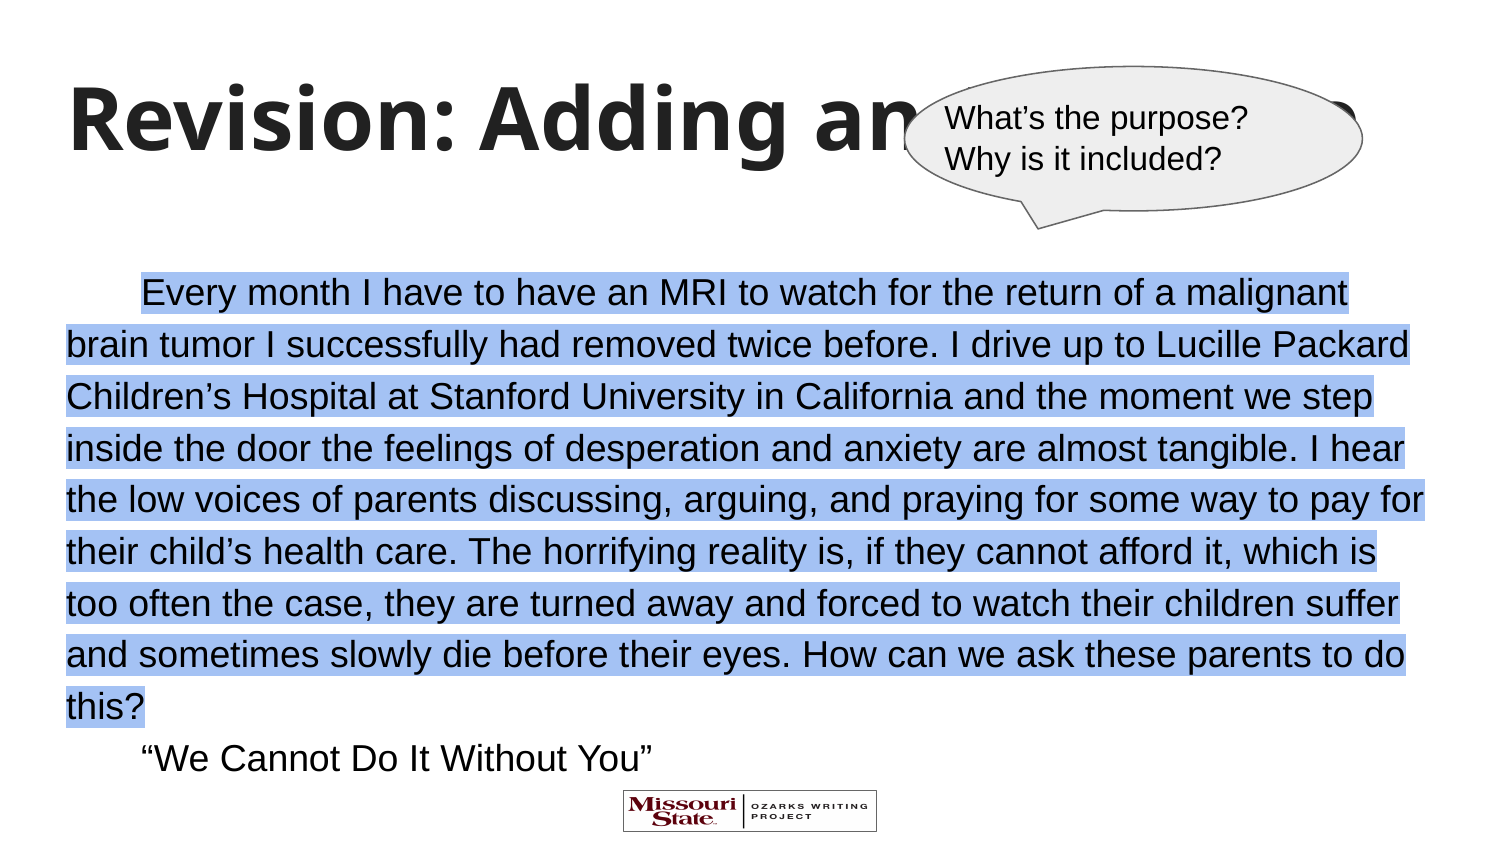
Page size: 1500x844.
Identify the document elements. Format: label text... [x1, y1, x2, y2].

text_box [1336, 104, 1363, 173]
text_box [995, 66, 1272, 81]
list Every month I have to have an MRI to watch for the return of a malignant brain tumor I successfully had removed twice before. I drive up to Lucille Packard Children’s Hospital at Stanford University in California and the moment we step inside the door the feelings of desperation and anxiety are almost tangible. I hear the low voices of parents discussing, arguing, and praying for some way to pay for their child’s health care. The horrifying reality is, if they cannot afford it, which is too often the case, they are turned away and forced to watch their children suffer and sometimes slowly die before their eyes. How can we ask these parents to do this? “We Cannot Do It Without You” [51, 201, 1449, 750]
text_box [904, 106, 929, 172]
picture [624, 791, 876, 831]
text_box [945, 180, 1322, 229]
title Revision: Adding an Anecdote [51, 48, 1449, 180]
text_box What’s the purpose? Why is it included? [929, 81, 1336, 180]
